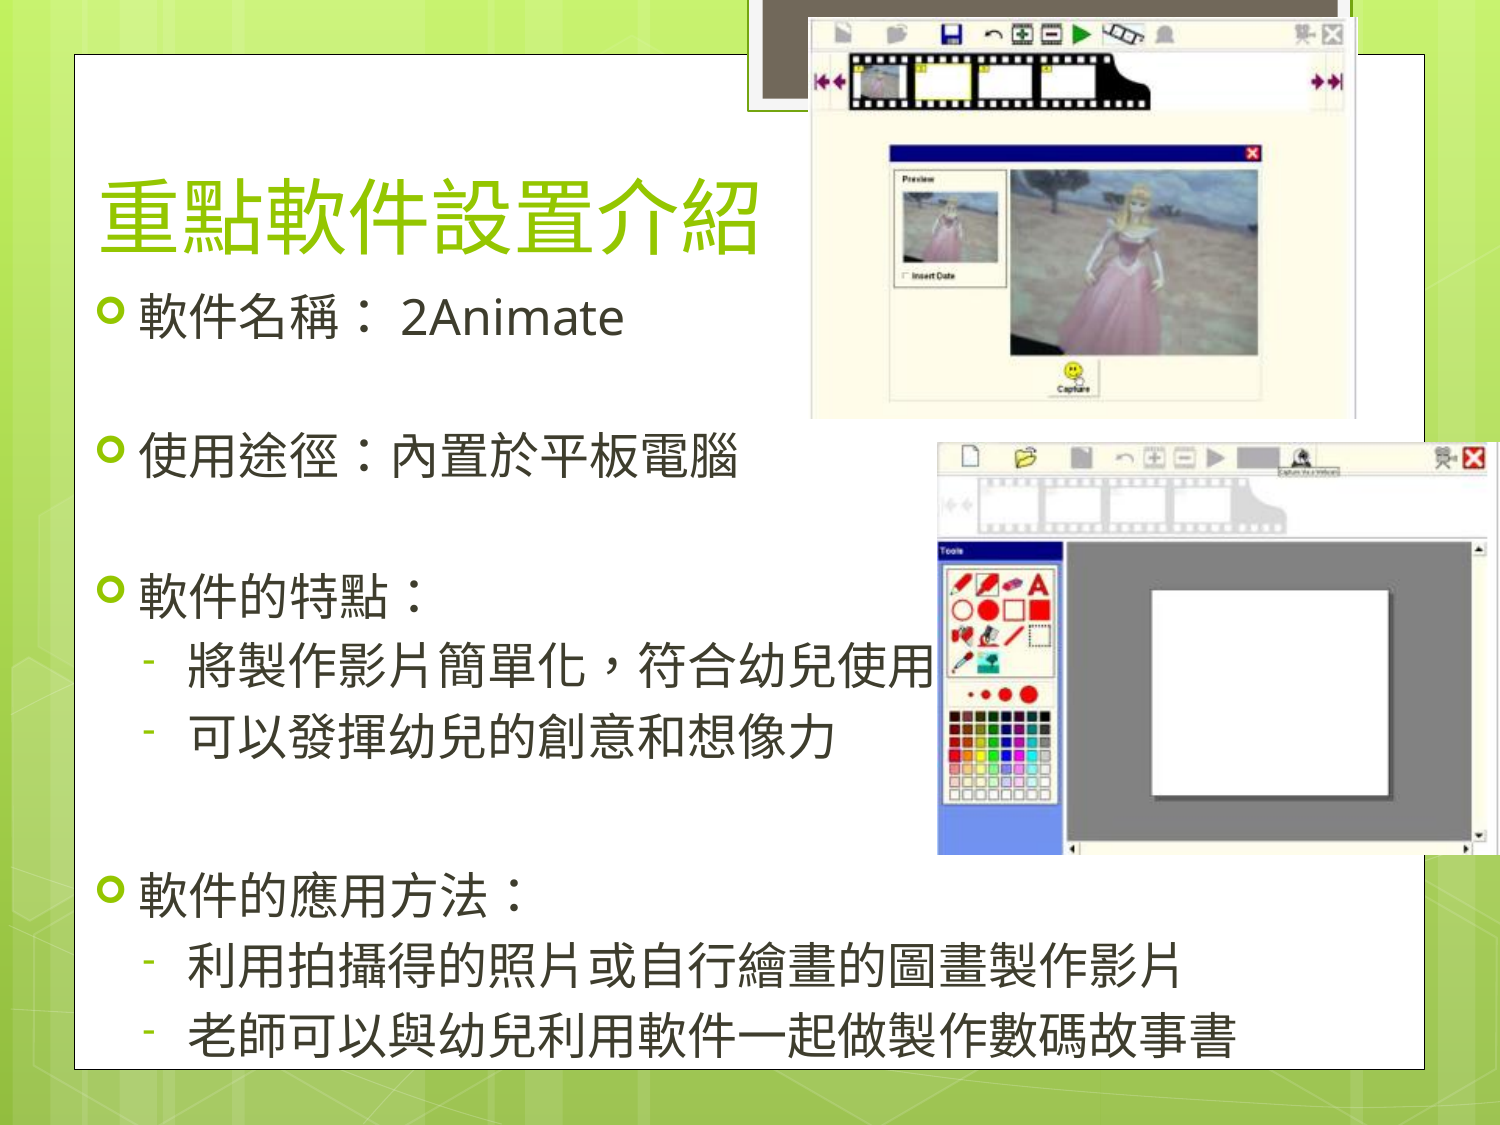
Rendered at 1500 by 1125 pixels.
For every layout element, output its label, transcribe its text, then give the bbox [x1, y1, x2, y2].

picture [807, 16, 1358, 420]
title 重點軟件設置介紹 [82, 123, 801, 273]
picture [937, 442, 1500, 855]
list 軟件名稱：2Animate 使用途徑：內置於平板電腦 軟件的特點： 將製作影片簡單化，符合幼兒使用 可以發揮幼兒的創意和想像力 軟件的應用方法： 利用拍攝得的照片或自行繪畫的圖畫製作影片 老師可以與幼兒利用軟件一起做製作數碼故事書 [67, 277, 1303, 1070]
